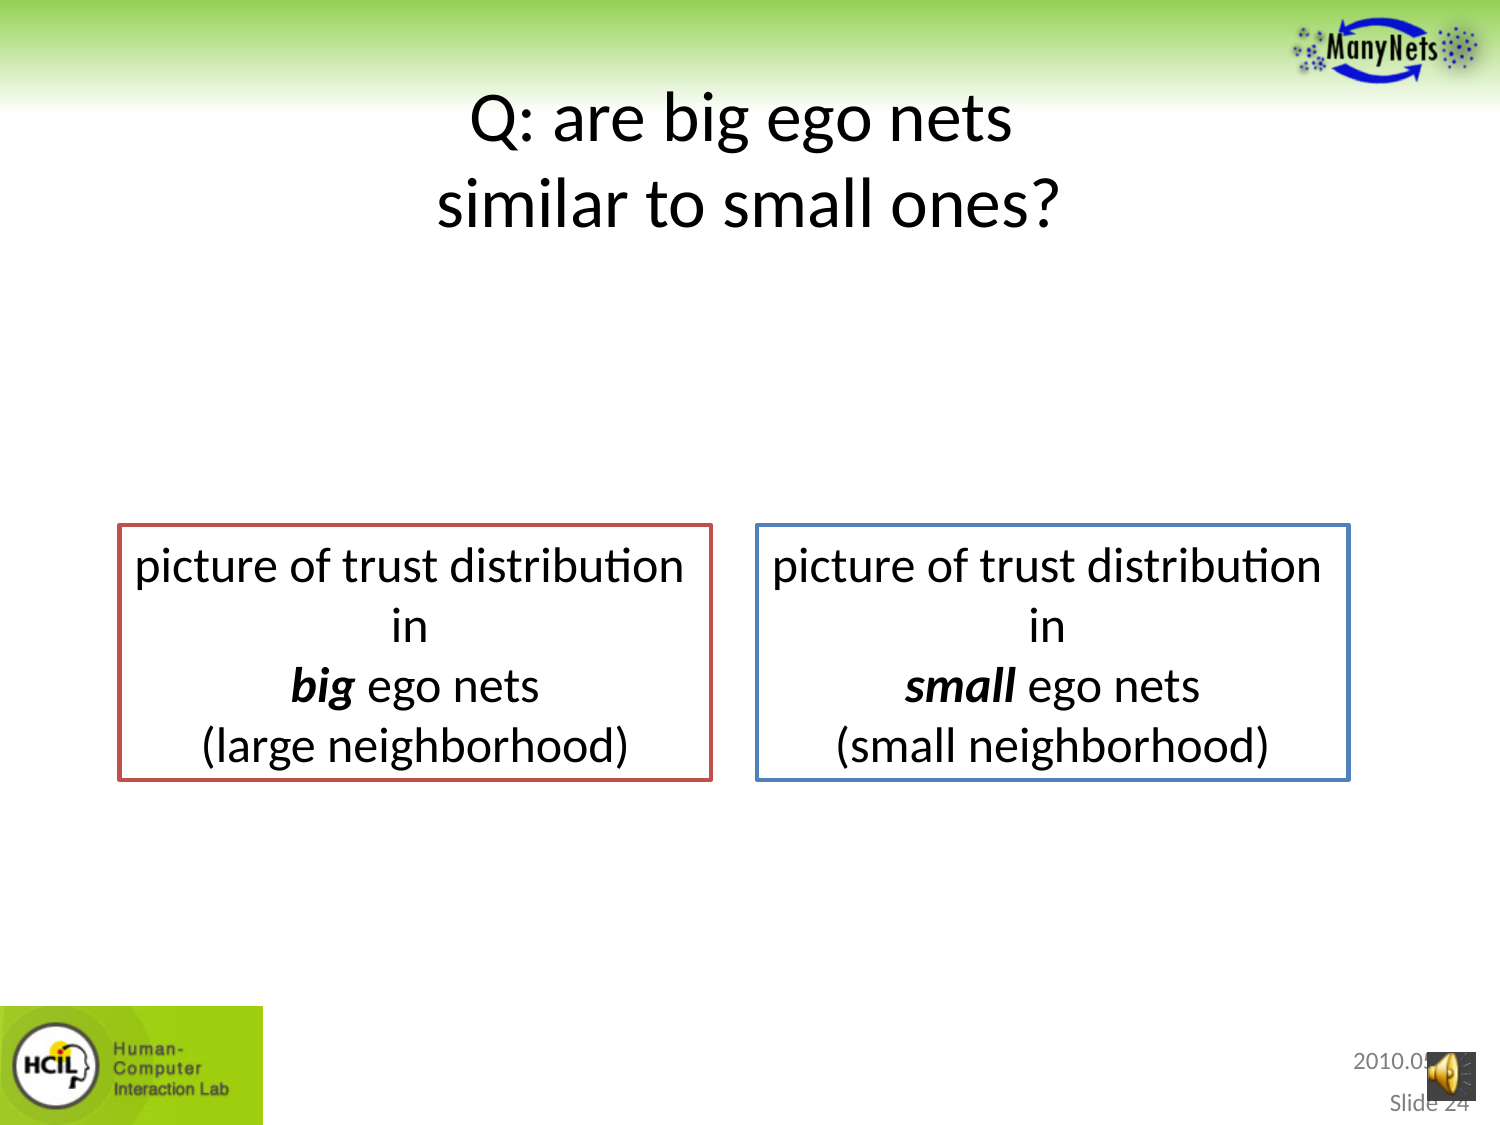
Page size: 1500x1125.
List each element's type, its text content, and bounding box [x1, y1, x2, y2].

text_box picture of trust distribution in big ego nets (large neighborhood) [117, 523, 713, 782]
picture [0, 1006, 263, 1125]
picture [1426, 1051, 1477, 1102]
text_box picture of trust distribution in small ego nets (small neighborhood) [755, 523, 1351, 782]
picture [1276, 12, 1500, 90]
title Q: are big ego nets similar to small ones? [75, 62, 1425, 250]
